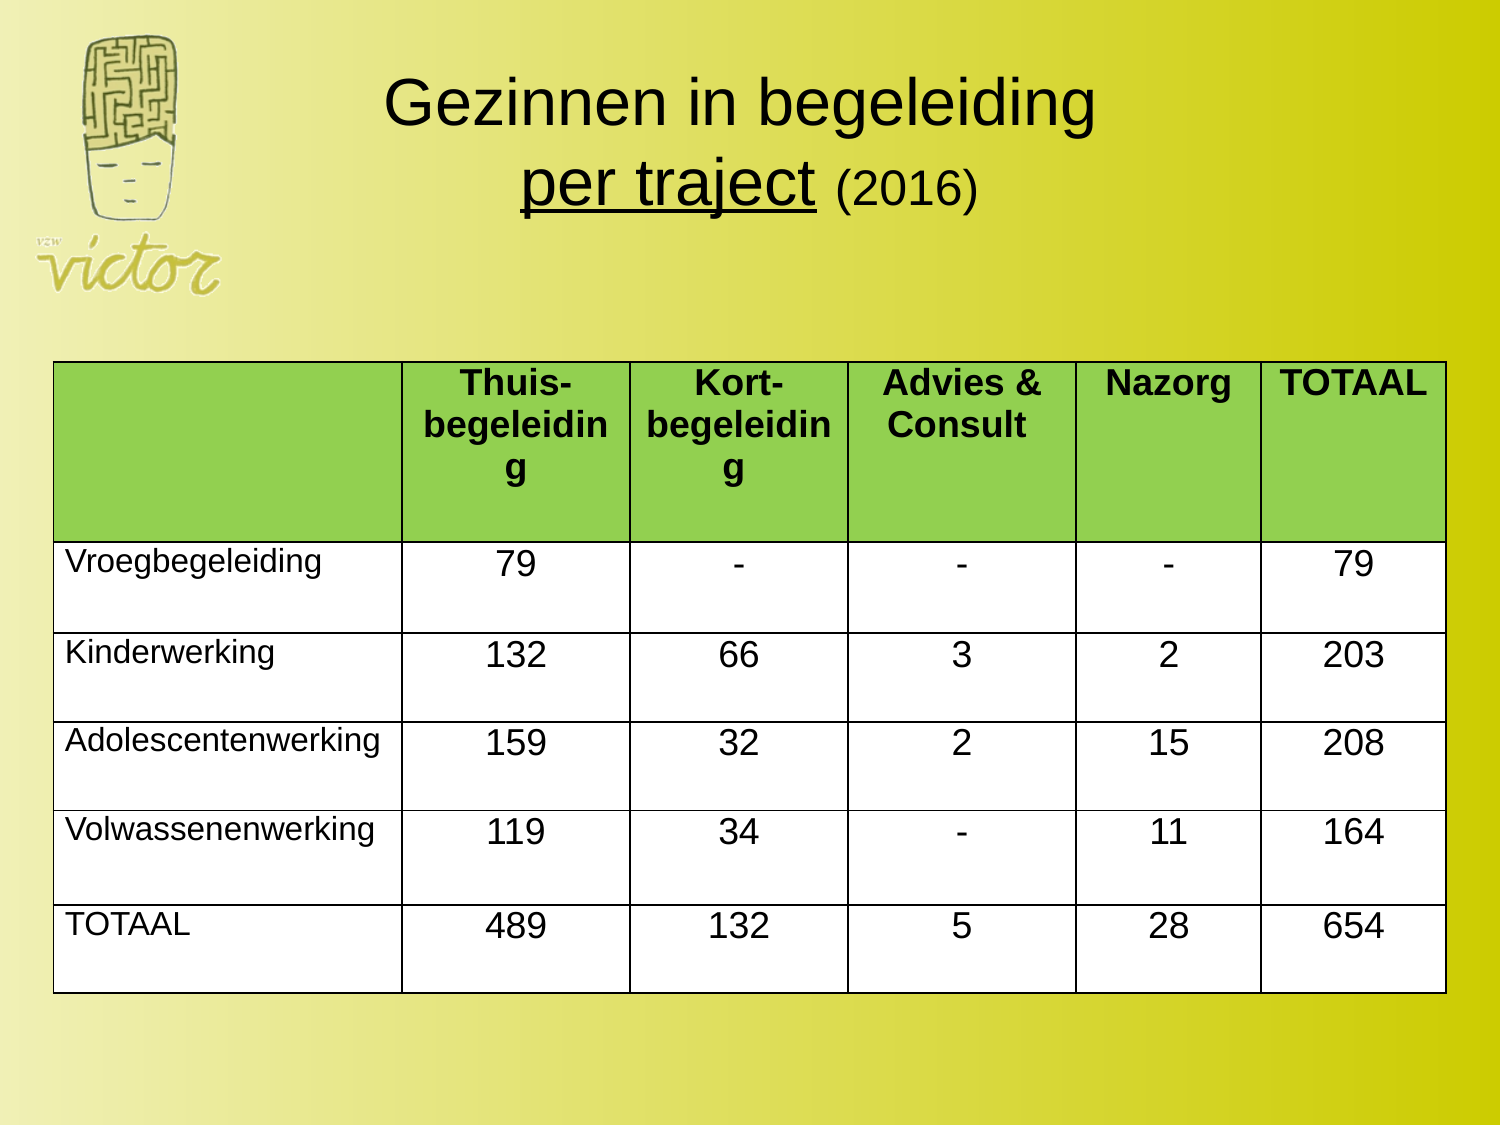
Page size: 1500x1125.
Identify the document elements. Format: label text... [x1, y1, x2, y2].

table_header [54, 363, 401, 541]
table_cell 489 [403, 906, 629, 992]
table_cell TOTAAL [54, 906, 401, 992]
picture [29, 30, 234, 303]
table_header Nazorg [1077, 363, 1260, 541]
table_cell 2 [849, 723, 1075, 810]
table_cell - [849, 811, 1075, 904]
table_header TOTAAL [1262, 363, 1445, 541]
table_cell 79 [1262, 543, 1445, 632]
table_header Thuis-begeleiding [403, 363, 629, 541]
table_cell Kinderwerking [54, 634, 401, 721]
table_cell 164 [1262, 811, 1445, 904]
table_cell 132 [631, 906, 847, 992]
title Gezinnen in begeleiding per traject (2016) [74, 44, 1426, 233]
table_cell 5 [849, 906, 1075, 992]
table_cell 119 [403, 811, 629, 904]
table_cell 11 [1077, 811, 1260, 904]
table_cell 159 [403, 723, 629, 810]
table_cell Volwassenenwerking [54, 811, 401, 904]
table_cell Vroegbegeleiding [54, 543, 401, 632]
table_cell 34 [631, 811, 847, 904]
table_cell 32 [631, 723, 847, 810]
table_cell 208 [1262, 723, 1445, 810]
table_cell 66 [631, 634, 847, 721]
table_cell - [1077, 543, 1260, 632]
table_header Advies & Consult [849, 363, 1075, 541]
table_cell Adolescentenwerking [54, 723, 401, 810]
table_cell - [631, 543, 847, 632]
table_cell 2 [1077, 634, 1260, 721]
table_cell 3 [849, 634, 1075, 721]
table_cell 203 [1262, 634, 1445, 721]
table_header Kort-begeleiding [631, 363, 847, 541]
table_cell 654 [1262, 906, 1445, 992]
table_cell 132 [403, 634, 629, 721]
table_cell 15 [1077, 723, 1260, 810]
table_cell 79 [403, 543, 629, 632]
table_cell 28 [1077, 906, 1260, 992]
table_cell - [849, 543, 1075, 632]
